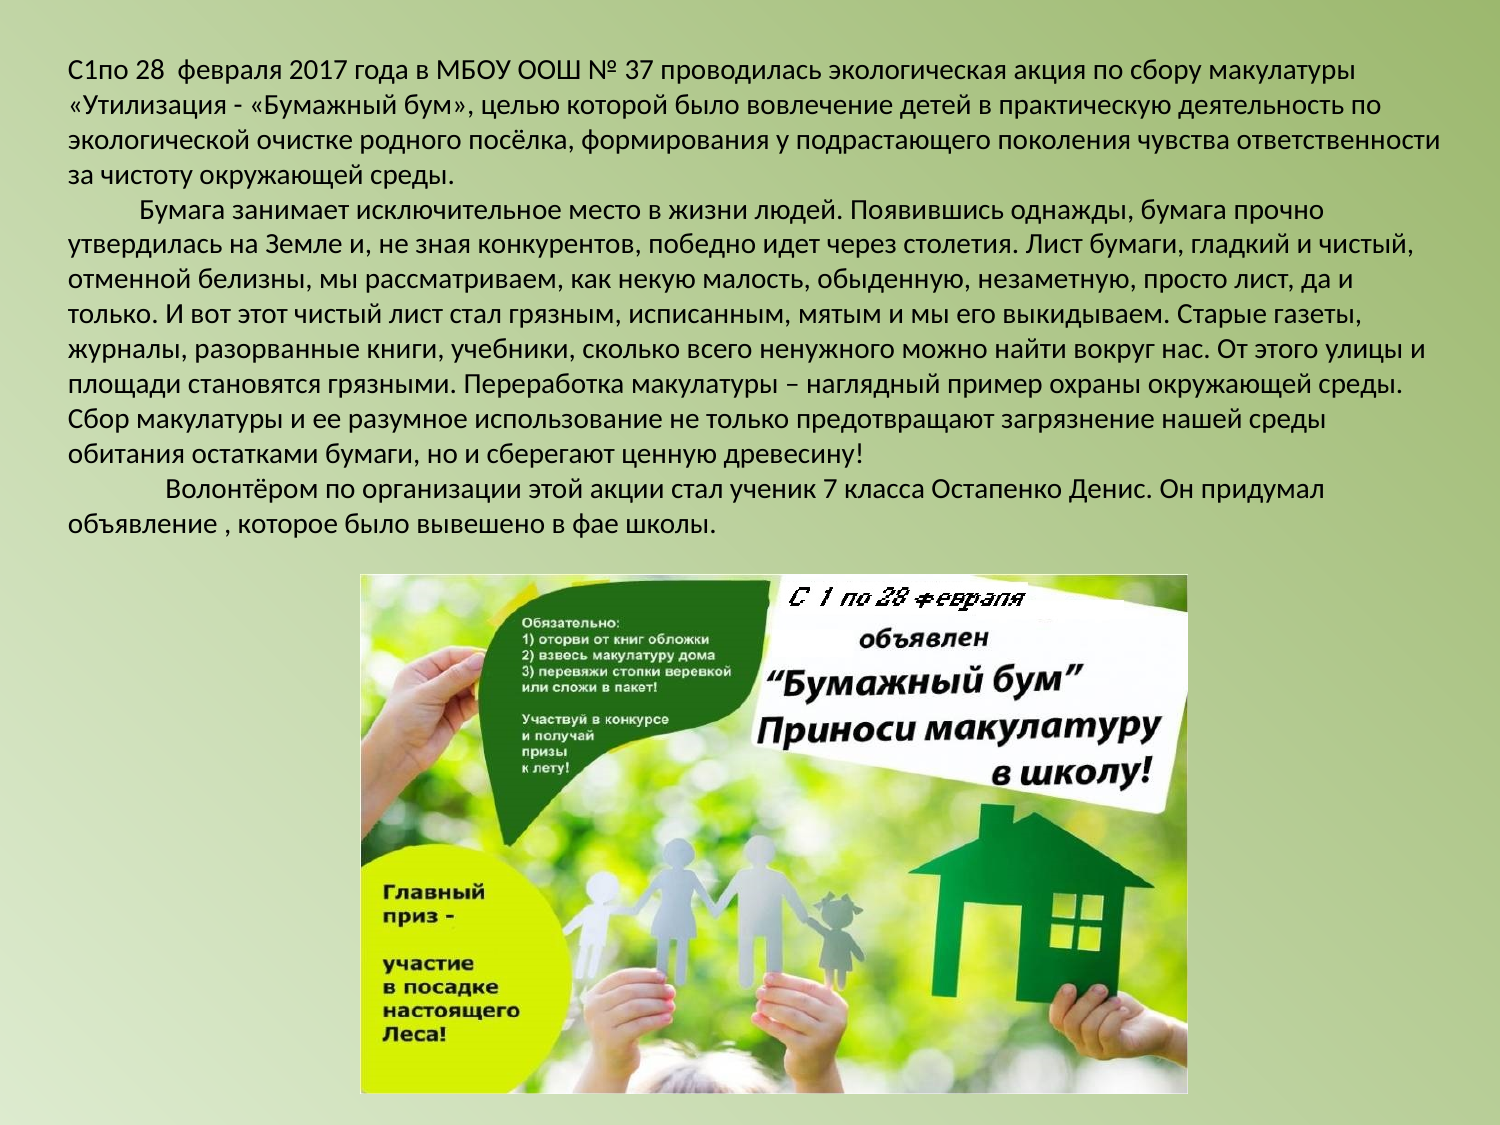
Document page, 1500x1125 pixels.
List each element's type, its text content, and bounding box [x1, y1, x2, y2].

picture [359, 574, 1188, 1095]
text_box С1по 28 февраля 2017 года в МБОУ ООШ № 37 проводилась экологическая акция по сбору макулатуры «Утилизация - «Бумажный бум», целью которой было вовлечение детей в практическую деятельность по экологической очистке родного посёлка, формирования у подрастающего поколения чувства ответственности за чистоту окружающей среды. Бумага занимает исключительное место в жизни людей. Появившись однажды, бумага прочно утвердилась на Земле и, не зная конкурентов, победно идет через столетия. Лист бумаги, гладкий и чистый, отменной белизны, мы рассматриваем, как некую малость, обыденную, незаметную, просто лист, да и только. И вот этот чистый лист стал грязным, исписанным, мятым и мы его выкидываем. Старые газеты, журналы, разорванные книги, учебники, сколько всего ненужного можно найти вокруг нас. От этого улицы и площади становятся грязными. Переработка макулатуры – наглядный пример охраны окружающей среды. Сбор макулатуры и ее разумное использование не только предотвращают загрязнение нашей среды обитания остатками бумаги, но и сберегают ценную древесину! Волонтёром по организации этой акции стал ученик 7 класса Остапенко Денис. Он придумал объявление , которое было вывешено в фае школы. [53, 42, 1459, 547]
